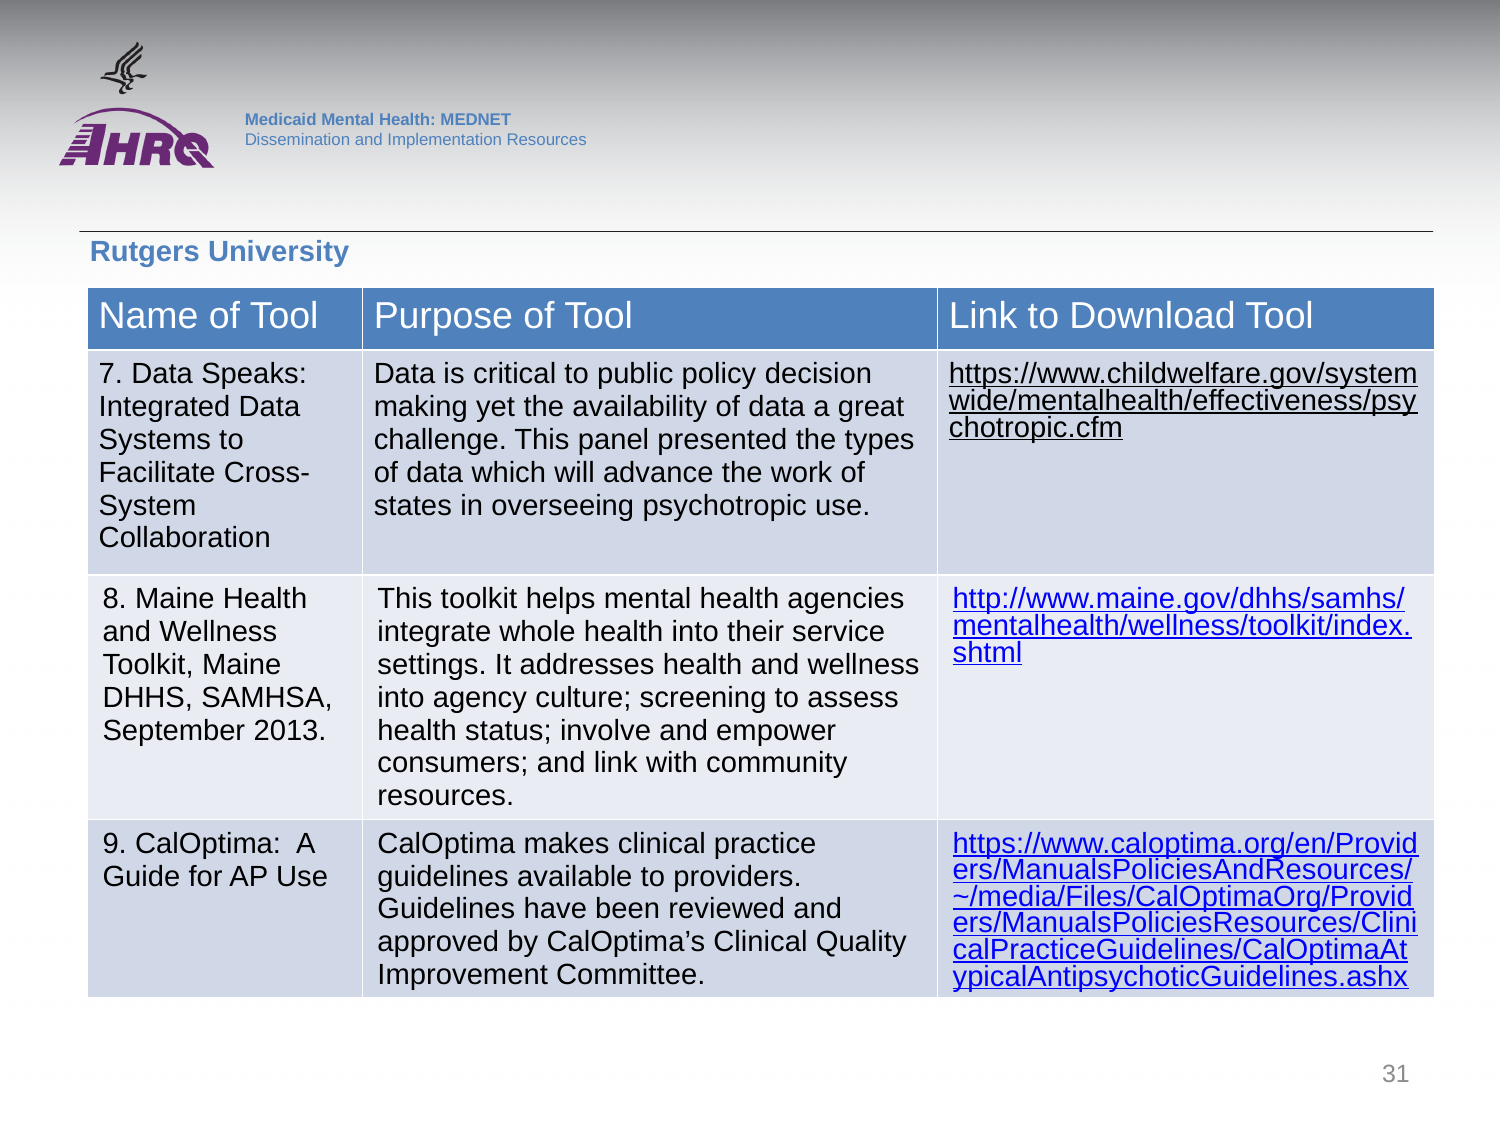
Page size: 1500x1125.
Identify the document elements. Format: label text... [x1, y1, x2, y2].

text_box Rutgers University [75, 224, 725, 275]
title Medicaid Mental Health: MEDNET Dissemination and Implementation Resources [225, 99, 1403, 175]
table_cell CalOptima makes clinical practice guidelines available to providers. Guidelines have been reviewed and approved by CalOptima’s Clinical Quality Improvement Committee. [363, 820, 937, 997]
table_cell https://www.caloptima.org/en/Providers/ManualsPoliciesAndResources/~/media/Files/CalOptimaOrg/Providers/ManualsPoliciesResources/ClinicalPracticeGuidelines/CalOptimaAtypicalAntipsychoticGuidelines.ashx [938, 820, 1434, 997]
picture [0, 0, 1500, 1125]
table_header Purpose of Tool [363, 288, 937, 349]
table_cell 8. Maine Health and Wellness Toolkit, Maine DHHS, SAMHSA, September 2013. [88, 576, 362, 819]
table_header Link to Download Tool [938, 288, 1434, 349]
table_cell https://www.childwelfare.gov/systemwide/mentalhealth/effectiveness/psychotropic.cfm [938, 351, 1434, 574]
table_header Name of Tool [88, 288, 362, 349]
slide_number 31 [1074, 1042, 1425, 1103]
table_cell 9. CalOptima: A Guide for AP Use [88, 820, 362, 997]
table_cell This toolkit helps mental health agencies integrate whole health into their service settings. It addresses health and wellness into agency culture; screening to assess health status; involve and empower consumers; and link with community resources. [363, 576, 937, 819]
table_cell 7. Data Speaks: Integrated Data Systems to Facilitate Cross-System Collaboration [88, 351, 362, 574]
table_cell http://www.maine.gov/dhhs/samhs/mentalhealth/wellness/toolkit/index.shtml [938, 576, 1434, 819]
table_cell Data is critical to public policy decision making yet the availability of data a great challenge. This panel presented the types of data which will advance the work of states in overseeing psychotropic use. [363, 351, 937, 574]
